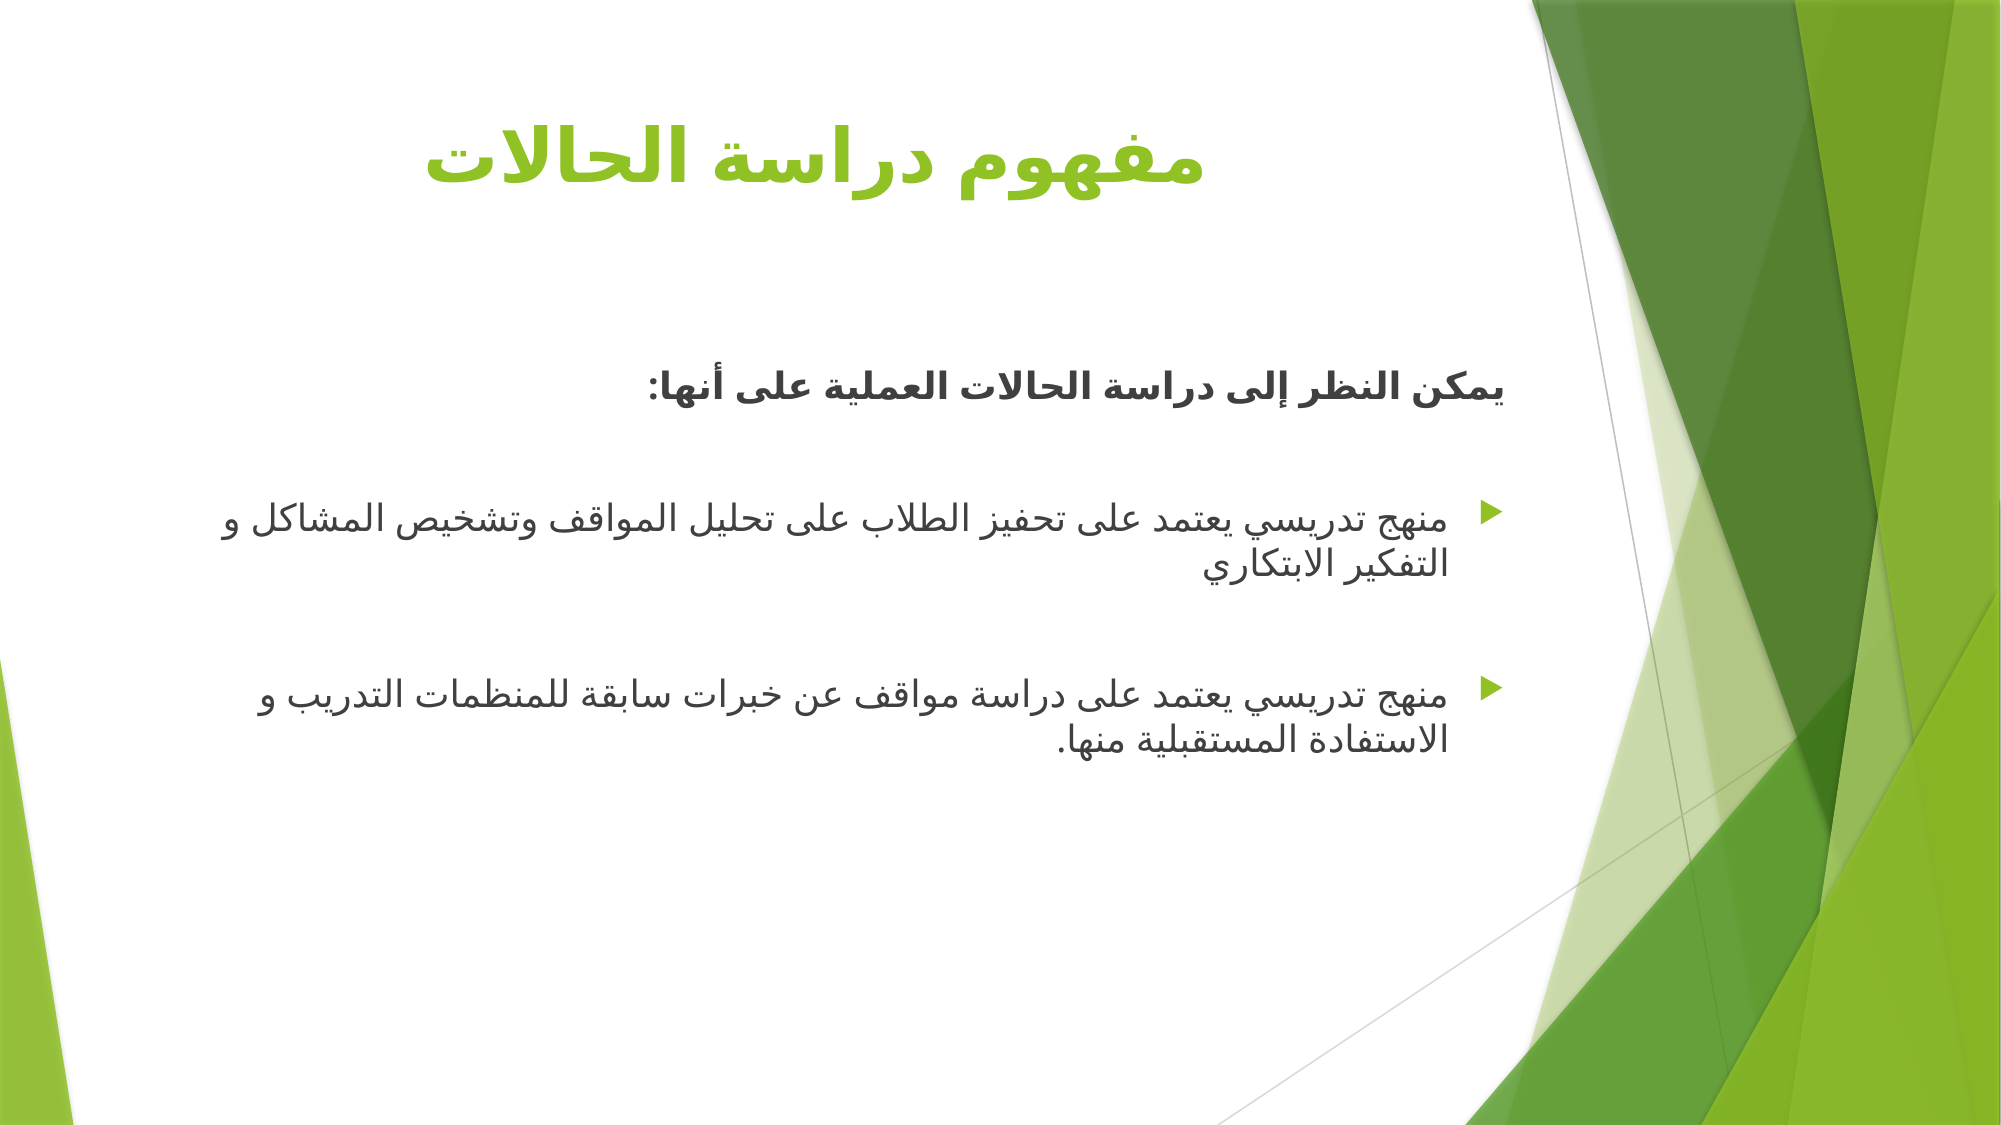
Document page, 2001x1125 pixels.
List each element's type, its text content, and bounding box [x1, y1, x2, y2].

title مفهوم دراسة الحالات [111, 99, 1522, 317]
list يمكن النظر إلى دراسة الحالات العملية على أنها: منهج تدريسي يعتمد على تحفيز الطلاب على تحليل المواقف وتشخيص المشاكل و التفكير الابتكاري منهج تدريسي يعتمد على دراسة مواقف عن خبرات سابقة للمنظمات التدريب و الاستفادة المستقبلية منها. [111, 354, 1522, 992]
